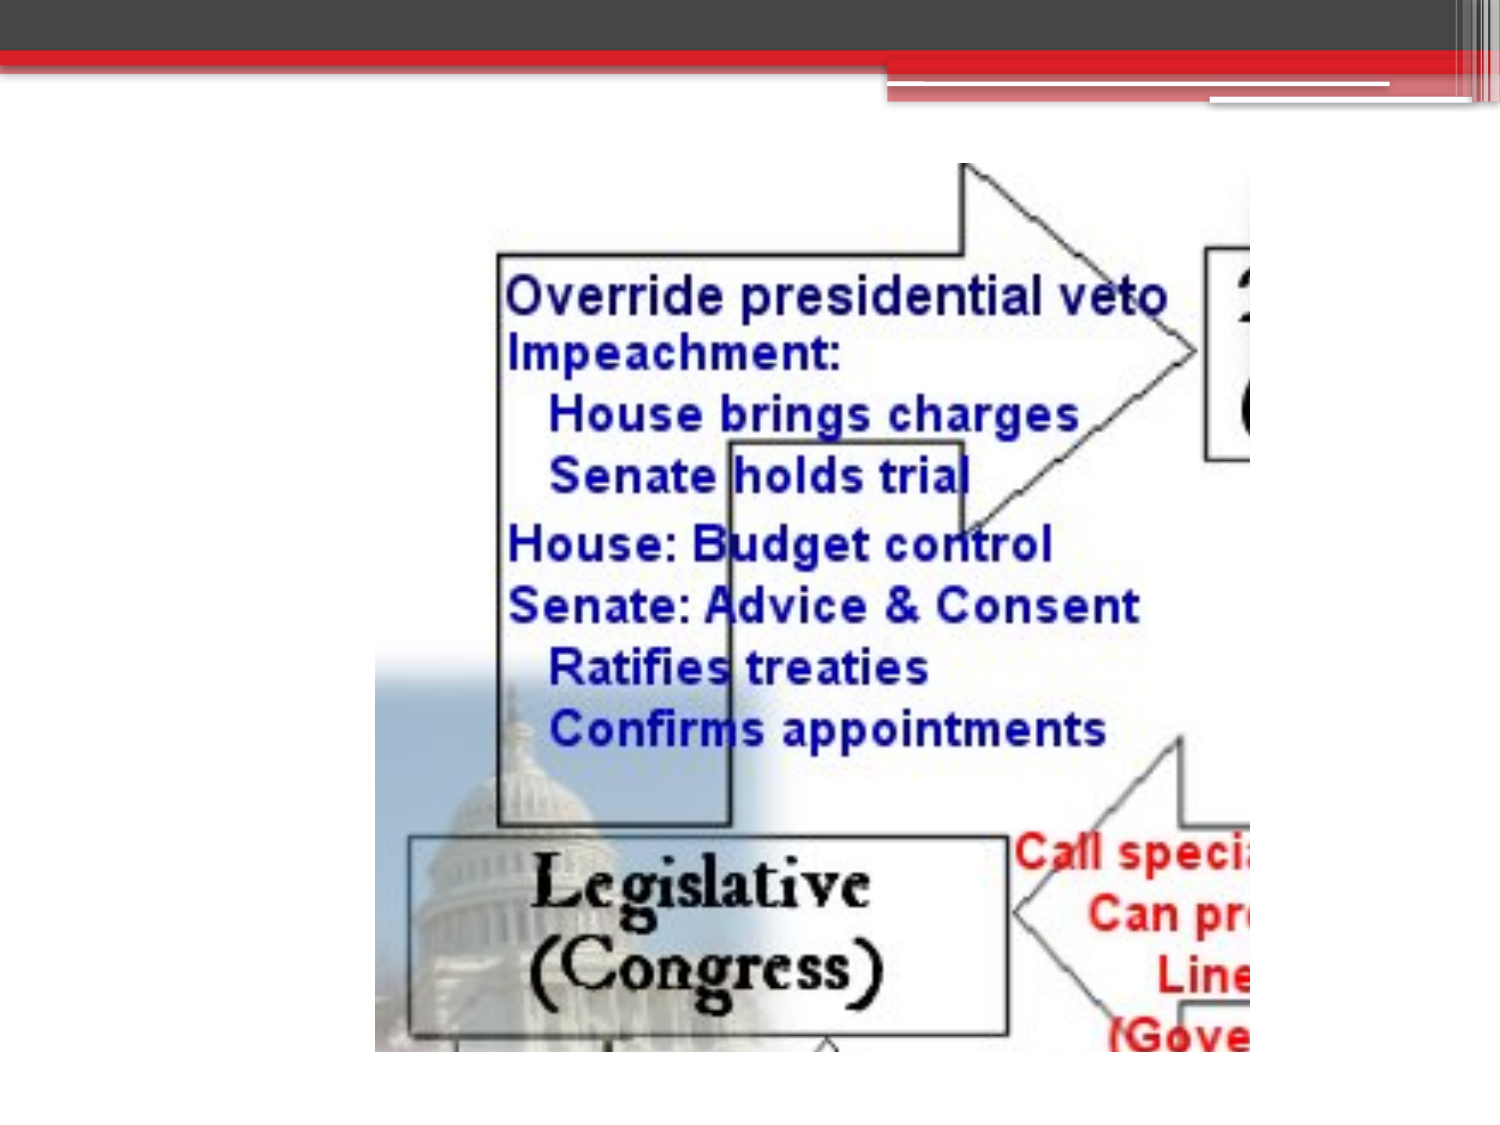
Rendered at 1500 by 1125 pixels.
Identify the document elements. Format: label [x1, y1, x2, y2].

list [374, 162, 1251, 1053]
